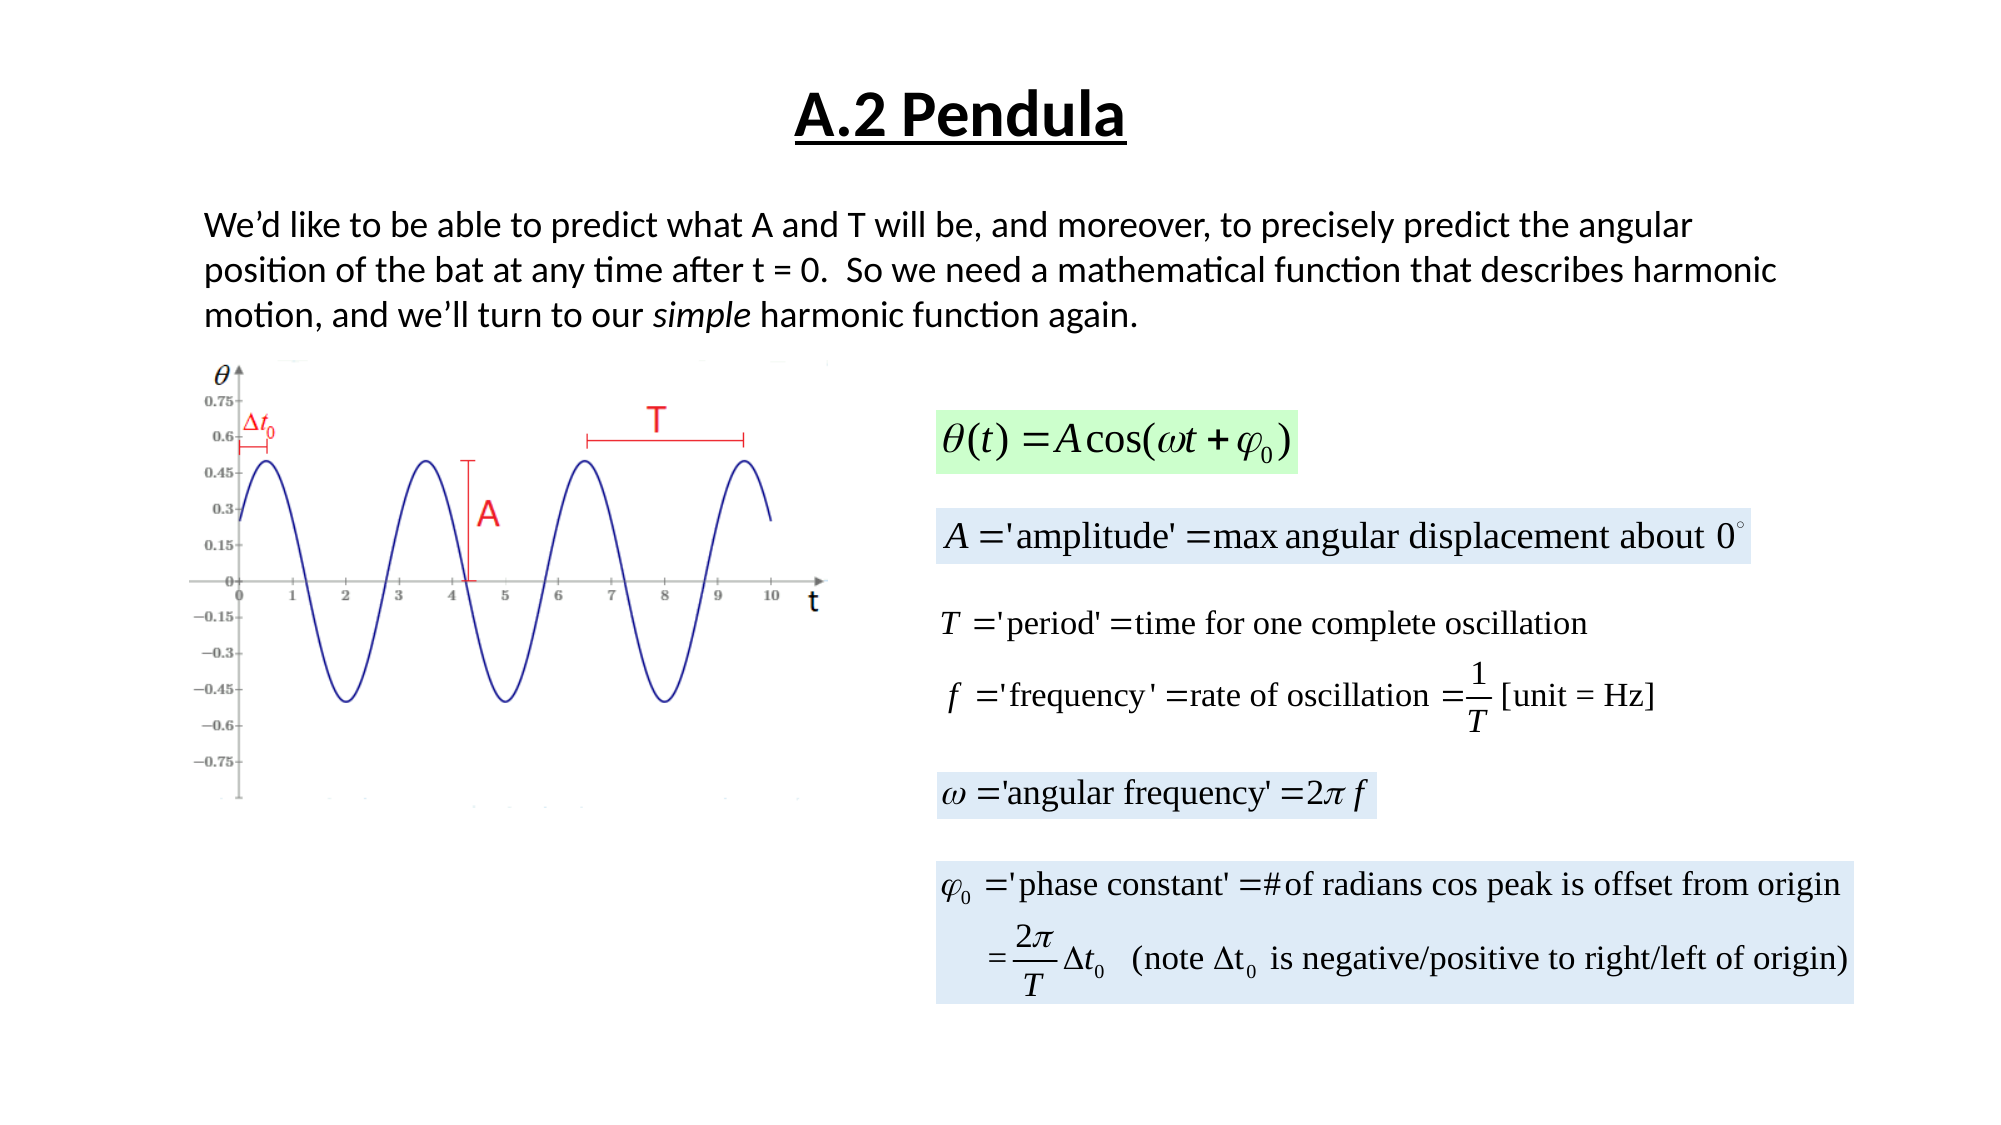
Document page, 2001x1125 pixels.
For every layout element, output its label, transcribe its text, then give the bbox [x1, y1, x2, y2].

text_box A.2 Pendula [779, 71, 1639, 165]
text_box We’d like to be able to predict what A and T will be, and moreover, to precisely predict the angular position of the bat at any time after t = 0. So we need a mathematical function that describes harmonic motion, and we’ll turn to our simple harmonic function again. [189, 192, 1811, 343]
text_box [936, 861, 1854, 1004]
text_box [936, 507, 1751, 565]
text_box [936, 771, 1378, 820]
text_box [189, 360, 828, 808]
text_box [936, 409, 1299, 474]
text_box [936, 603, 1661, 740]
